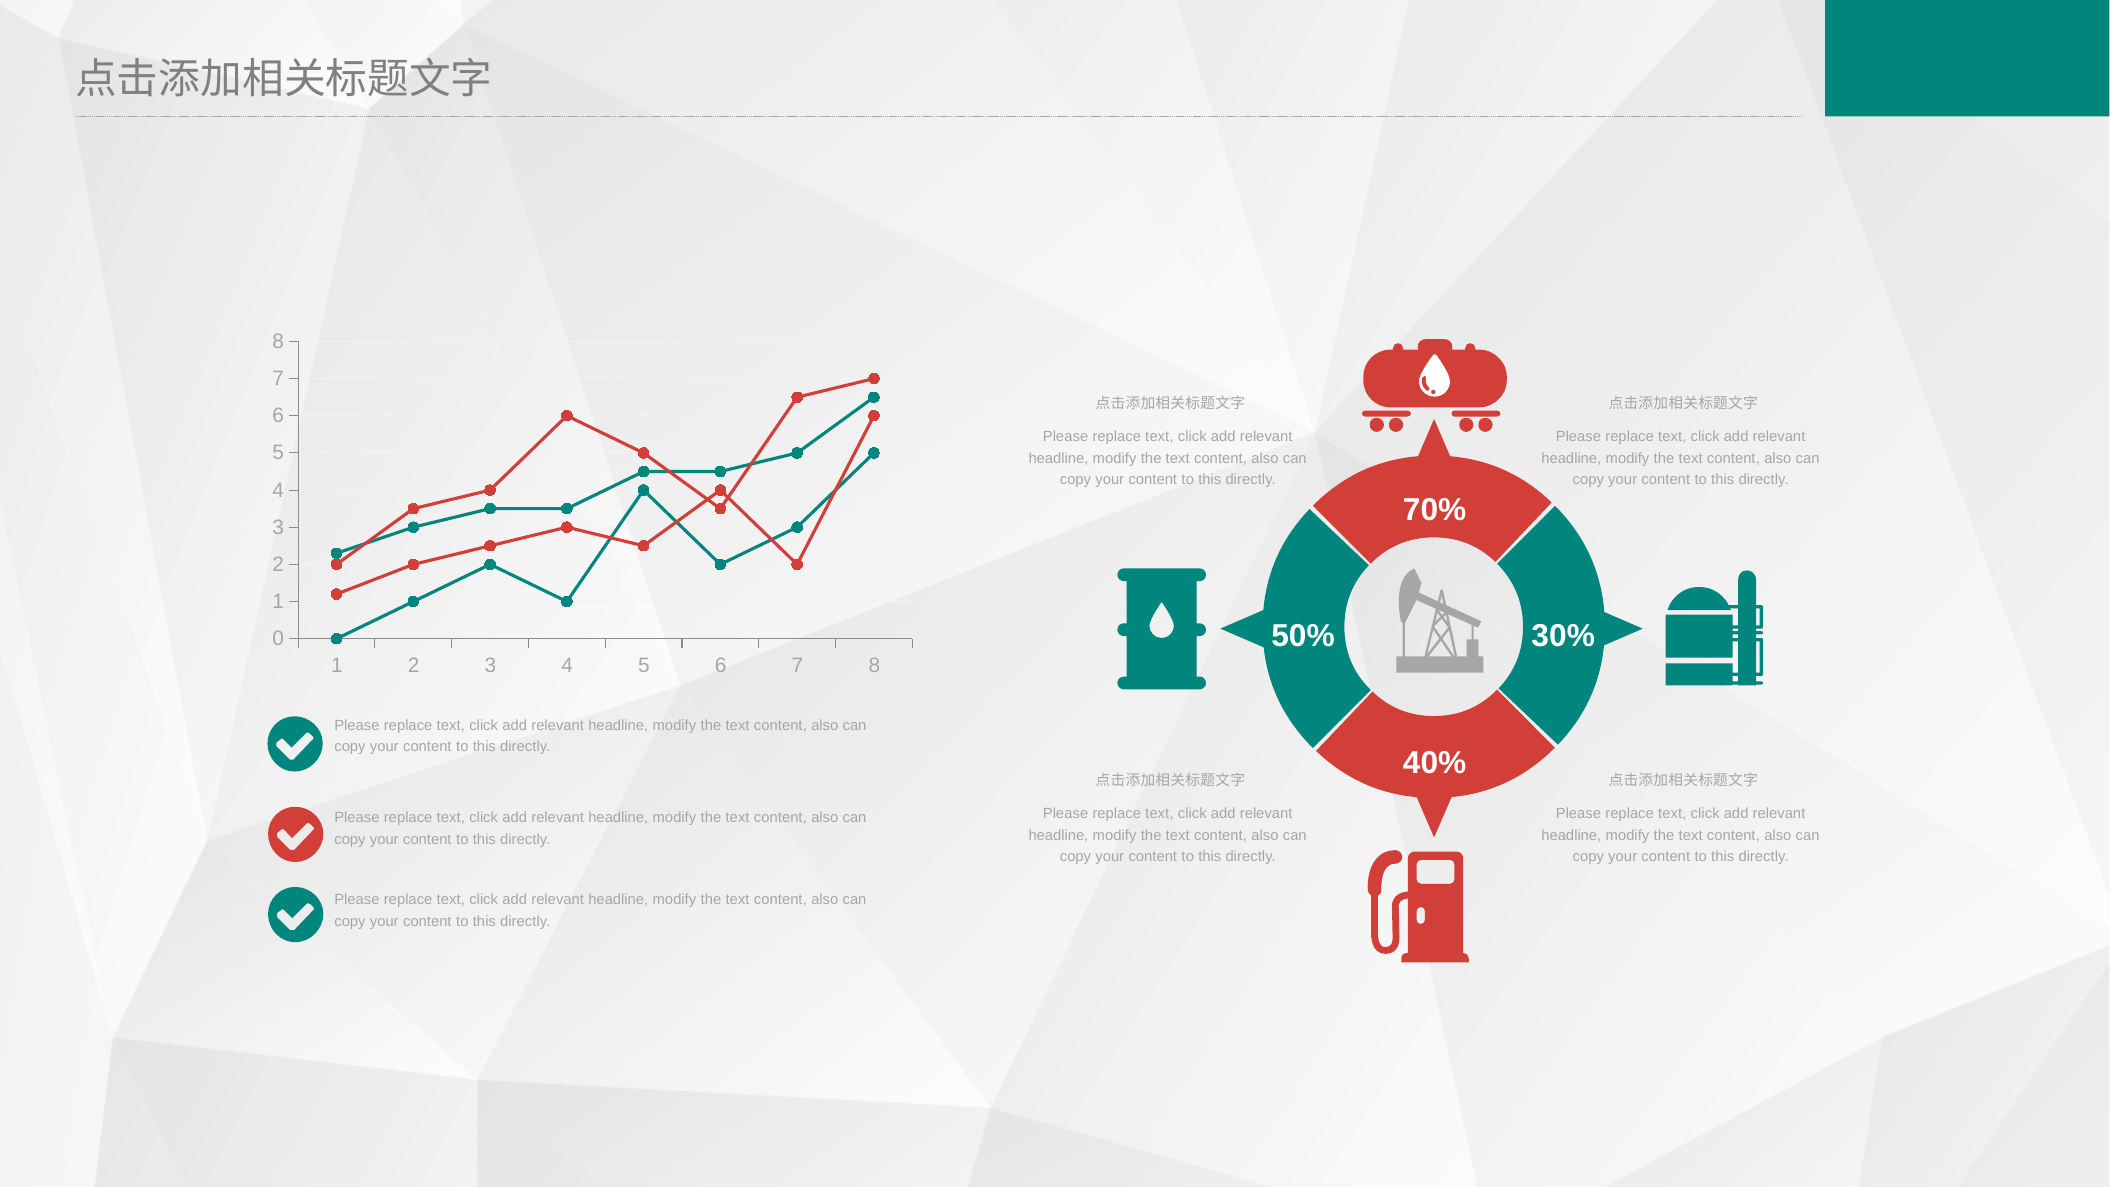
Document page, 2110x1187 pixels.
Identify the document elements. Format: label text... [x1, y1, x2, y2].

picture [0, 0, 2110, 1187]
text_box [1497, 505, 1643, 745]
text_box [1665, 570, 1764, 686]
text_box [1117, 568, 1206, 690]
text_box [1367, 850, 1469, 963]
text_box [1312, 419, 1552, 564]
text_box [1220, 509, 1371, 749]
text_box Please replace text, click add relevant headline, modify the text content, also can copy your content to this directly. [334, 804, 893, 848]
text_box [268, 806, 324, 863]
text_box [267, 716, 323, 772]
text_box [1018, 767, 1318, 864]
chart [259, 322, 926, 685]
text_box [1390, 568, 1484, 673]
text_box Please replace text, click add relevant headline, modify the text content, also can copy your content to this directly. [334, 711, 893, 755]
text_box Please replace text, click add relevant headline, modify the text content, also can copy your content to this directly. [334, 886, 893, 930]
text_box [1531, 390, 1831, 487]
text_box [1316, 689, 1555, 838]
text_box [1531, 767, 1831, 864]
text_box 点击添加相关标题文字 [59, 44, 563, 107]
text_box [1361, 339, 1507, 432]
text_box [268, 886, 324, 943]
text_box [1018, 390, 1318, 487]
